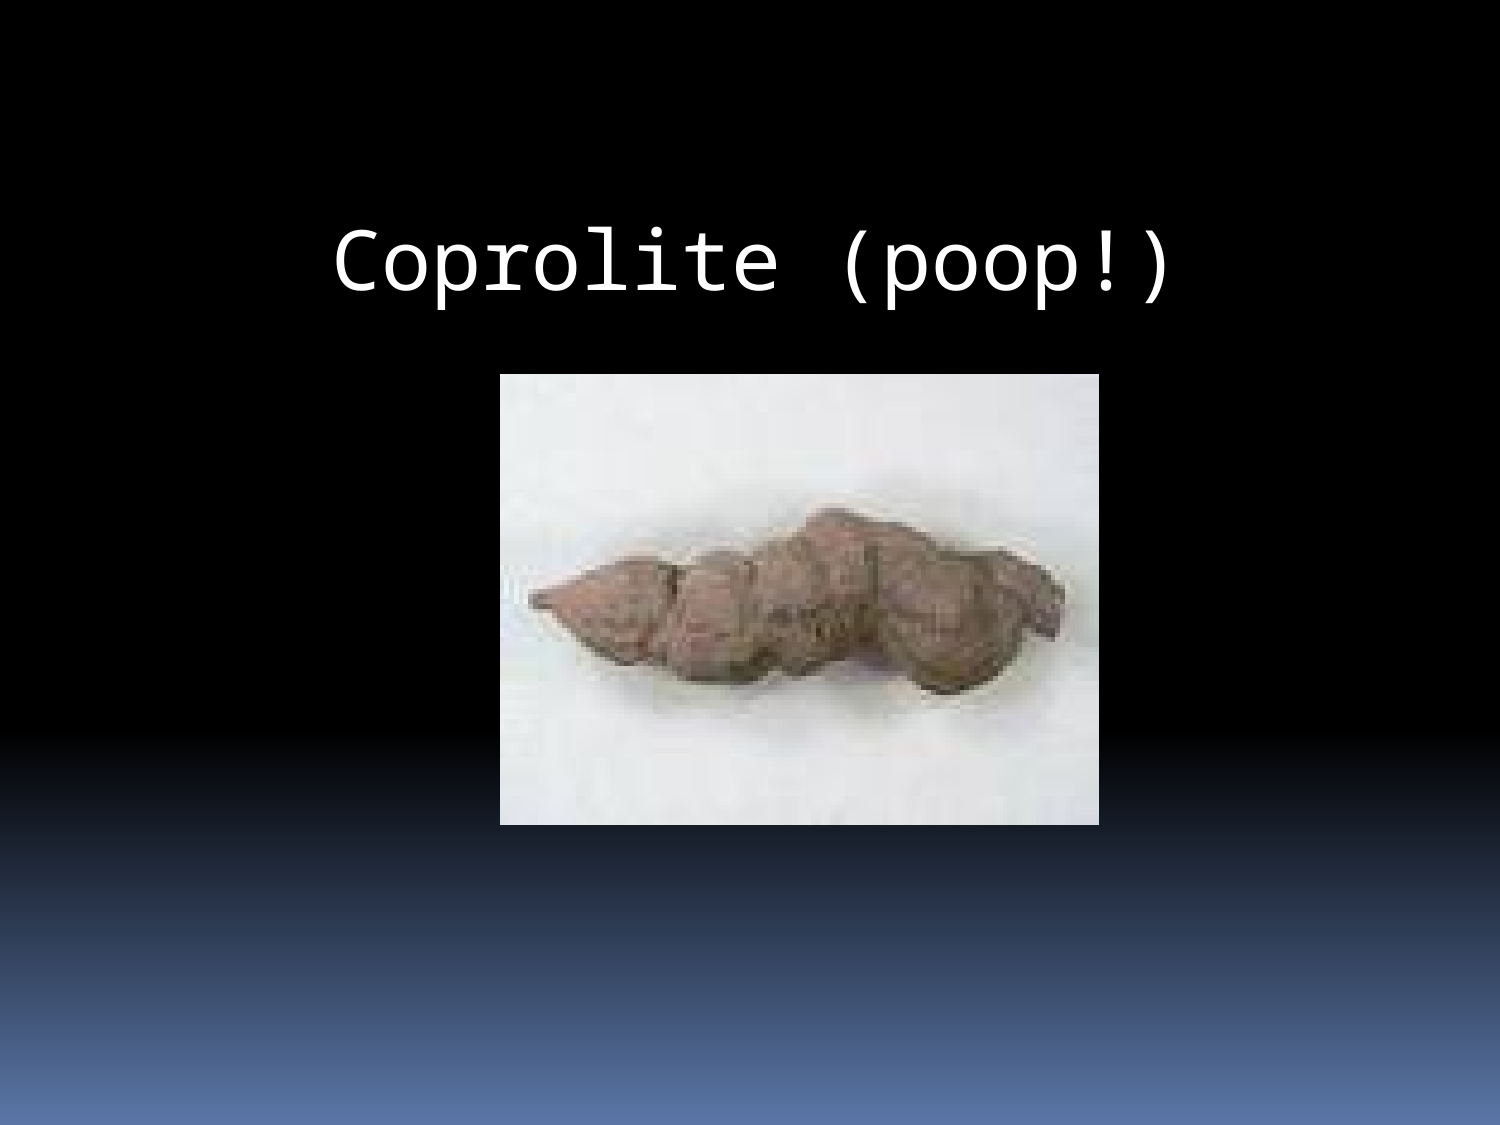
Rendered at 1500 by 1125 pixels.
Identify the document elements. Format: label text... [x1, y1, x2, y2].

picture [499, 374, 1099, 826]
text_box Coprolite (poop!) [174, 200, 1338, 315]
